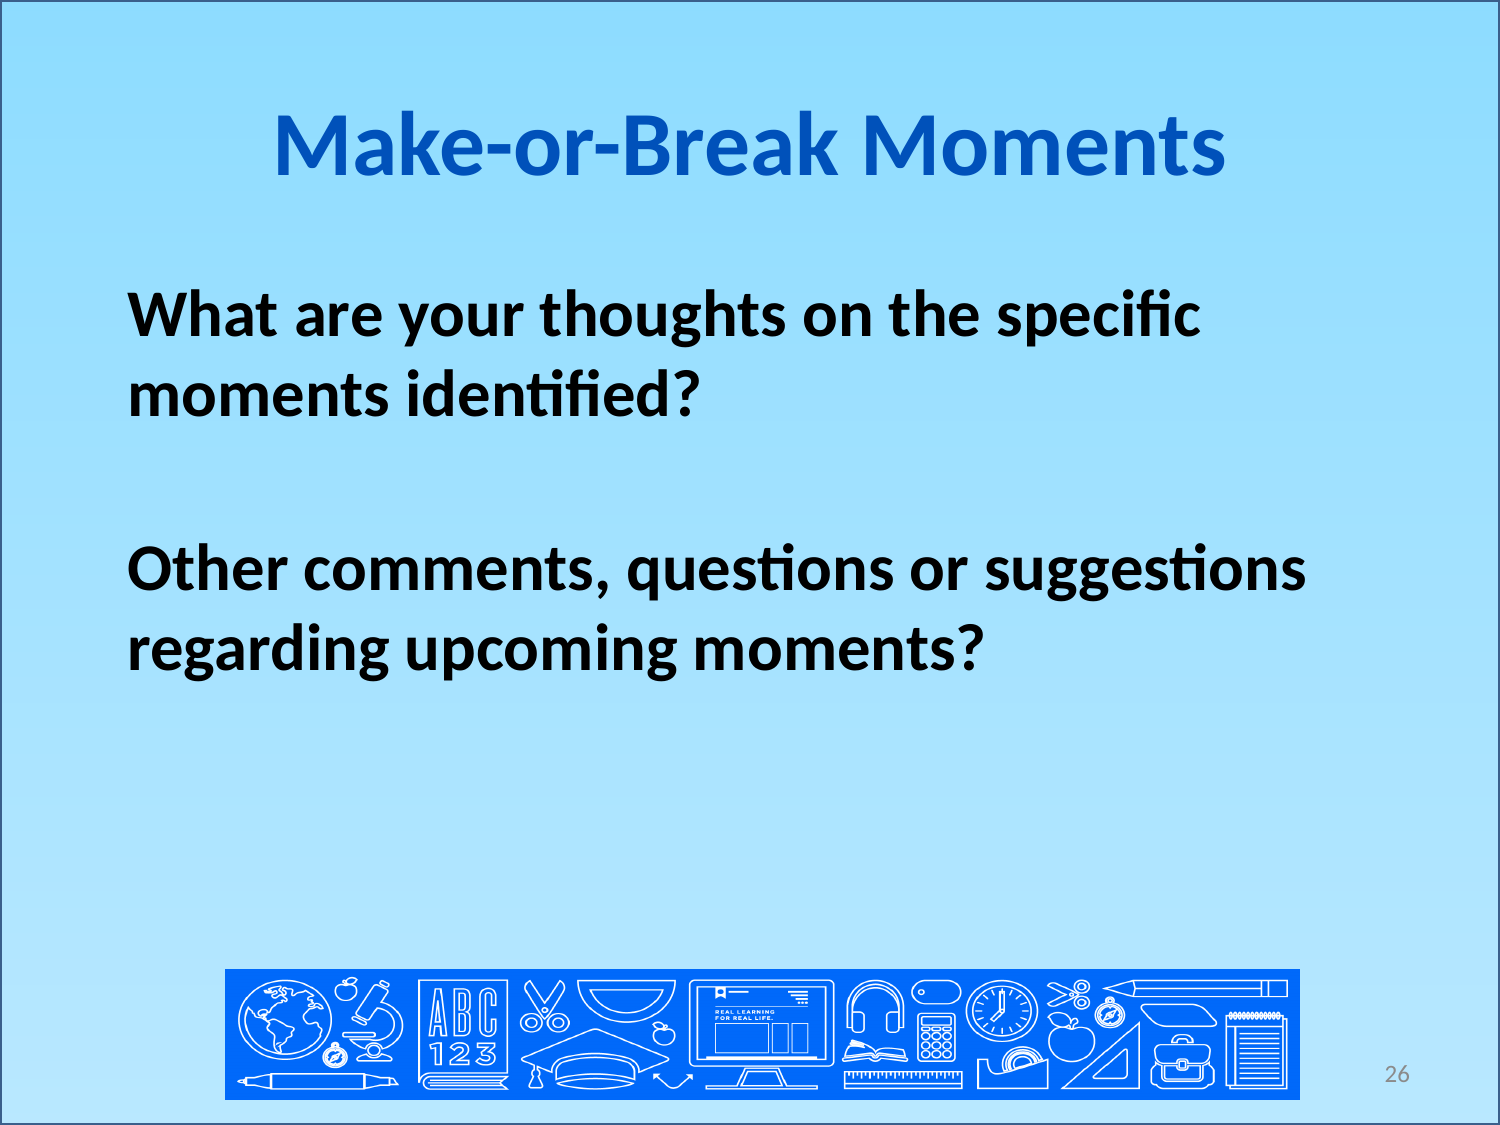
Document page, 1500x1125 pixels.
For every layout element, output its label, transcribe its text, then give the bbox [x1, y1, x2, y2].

slide_number 26 [1074, 1042, 1425, 1103]
title Make-or-Break Moments [75, 45, 1425, 233]
picture [225, 969, 1300, 1100]
list What are your thoughts on the specific moments identified? Other comments, questions or suggestions regarding upcoming moments? [112, 262, 1425, 950]
